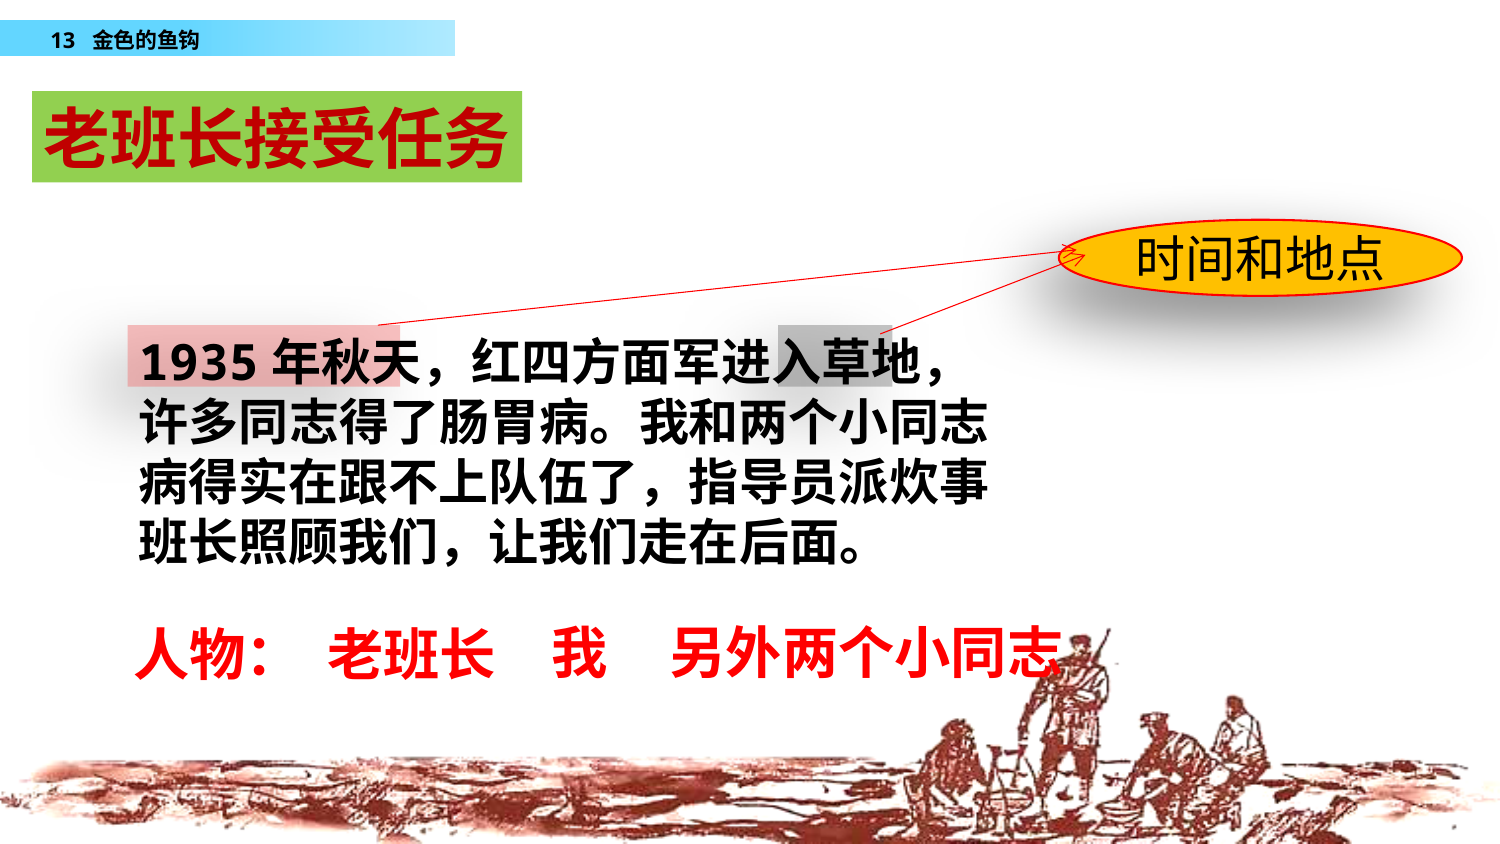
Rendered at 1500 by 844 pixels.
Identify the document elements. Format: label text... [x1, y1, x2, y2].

text_box 我 [514, 577, 729, 691]
text_box 1935年秋天，红四方面军进入草地，许多同志得了肠胃病。我和两个小同志病得实在跟不上队伍了，指导员派炊事班长照顾我们，让我们走在后面。 [127, 325, 1007, 577]
text_box 另外两个小同志 [632, 578, 1129, 691]
text_box 老班长接受任务 [32, 91, 523, 183]
text_box 人物： [95, 580, 307, 693]
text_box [377, 219, 1462, 334]
text_box 老班长 [315, 580, 611, 693]
